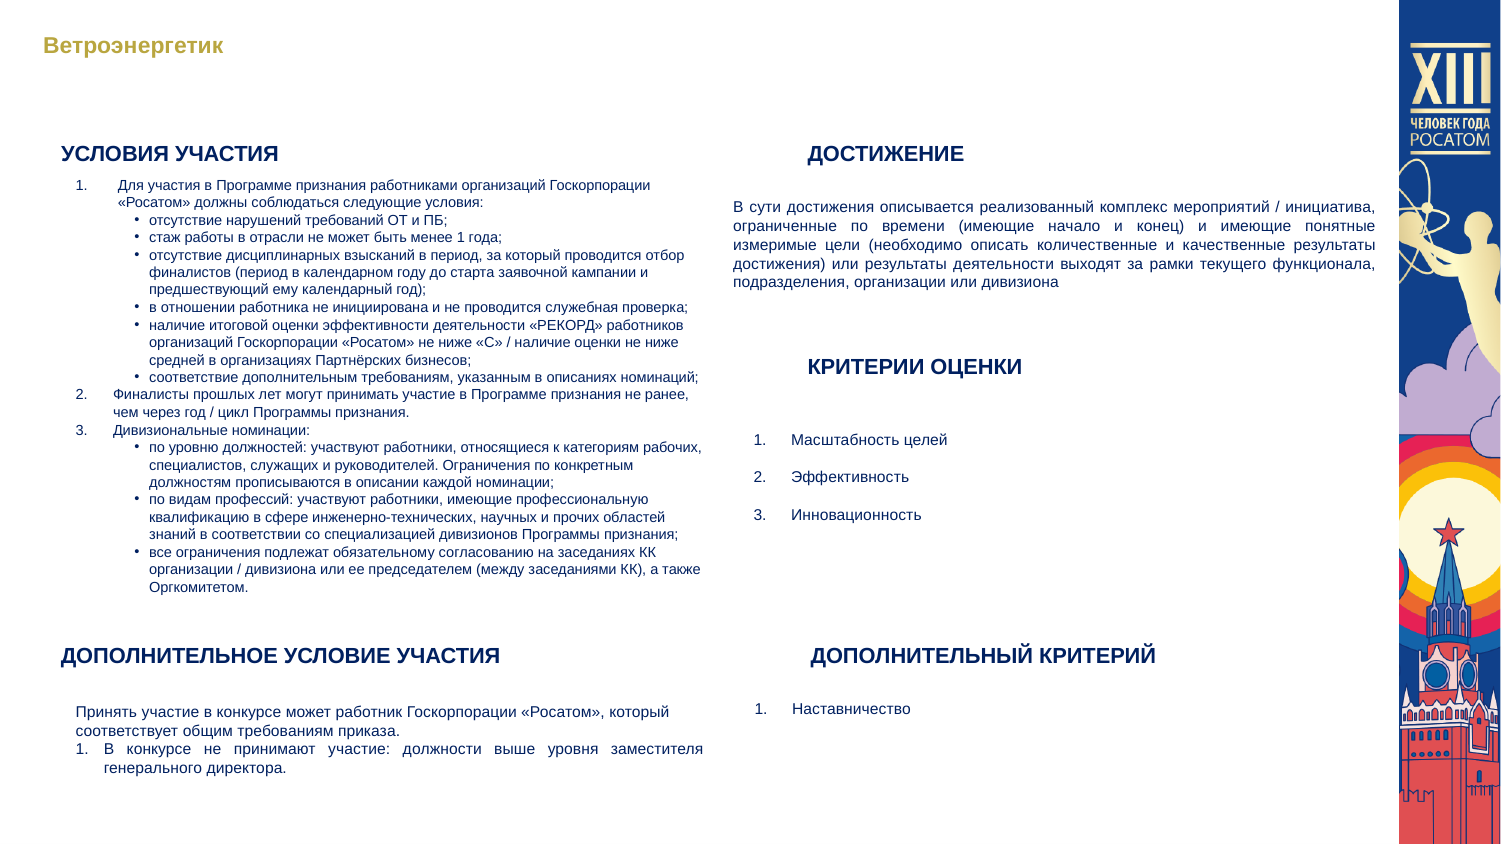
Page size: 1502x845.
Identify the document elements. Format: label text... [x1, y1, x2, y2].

text_box Принять участие в конкурсе может работник Госкорпорации «Росатом», который соответствует общим требованиям приказа. В конкурсе не принимают участие: должности выше уровня заместителя генерального директора. [60, 694, 719, 785]
text_box КРИТЕРИИ ОЦЕНКИ [807, 339, 1158, 381]
text_box ДОСТИЖЕНИЕ [807, 126, 1158, 168]
text_box Наставничество [739, 691, 1391, 763]
text_box ДОПОЛНИТЕЛЬНОЕ УСЛОВИЕ УЧАСТИЯ [60, 628, 652, 671]
text_box Ветроэнергетик [28, 23, 1402, 66]
text_box ДОПОЛНИТЕЛЬНЫЙ КРИТЕРИЙ [810, 628, 1303, 688]
text_box Для участия в Программе признания работниками организаций Госкорпорации «Росатом» должны соблюдаться следующие условия: отсутствие нарушений требований ОТ и ПБ; стаж работы в отрасли не может быть менее 1 года; отсутствие дисциплинарных взысканий в период, за который проводится отбор финалистов (период в календарном году до старта заявочной кампании и предшествующий ему календарный год); в отношении работника не инициирована и не проводится служебная проверка; наличие итоговой оценки эффективности деятельности «РЕКОРД» работников организаций Госкорпорации «Росатом» не ниже «С» / наличие оценки не ниже средней в организациях Партнёрских бизнесов; соответствие дополнительным требованиям, указанным в описаниях номинаций; Финалисты прошлых лет могут принимать участие в Программе признания не ранее, чем через год / цикл Программы признания. Дивизиональные номинации: по уровню должностей: участвуют работники, относящиеся к категориям рабочих, специалистов, служащих и руководителей. Ограничения по конкретным должностям прописываются в описании каждой номинации; по видам профессий: участвуют работники, имеющие профессиональную квалификацию в сфере инженерно-технических, научных и прочих областей знаний в соответствии со специализацией дивизионов Программы признания; все ограничения подлежат обязательному согласованию на заседаниях КК организации / дивизиона или ее председателем (между заседаниями КК), а также Оргкомитетом. [60, 168, 727, 603]
text_box УСЛОВИЯ УЧАСТИЯ [60, 126, 411, 169]
text_box В сути достижения описывается реализованный комплекс мероприятий / инициатива, ограниченные по времени (имеющие начало и конец) и имеющие понятные измеримые цели (необходимо описать количественные и качественные результаты достижения) или результаты деятельности выходят за рамки текущего функционала, подразделения, организации или дивизиона [718, 189, 1391, 299]
picture [0, 0, 1501, 844]
text_box Масштабность целей Эффективность Инновационность [738, 422, 1390, 531]
